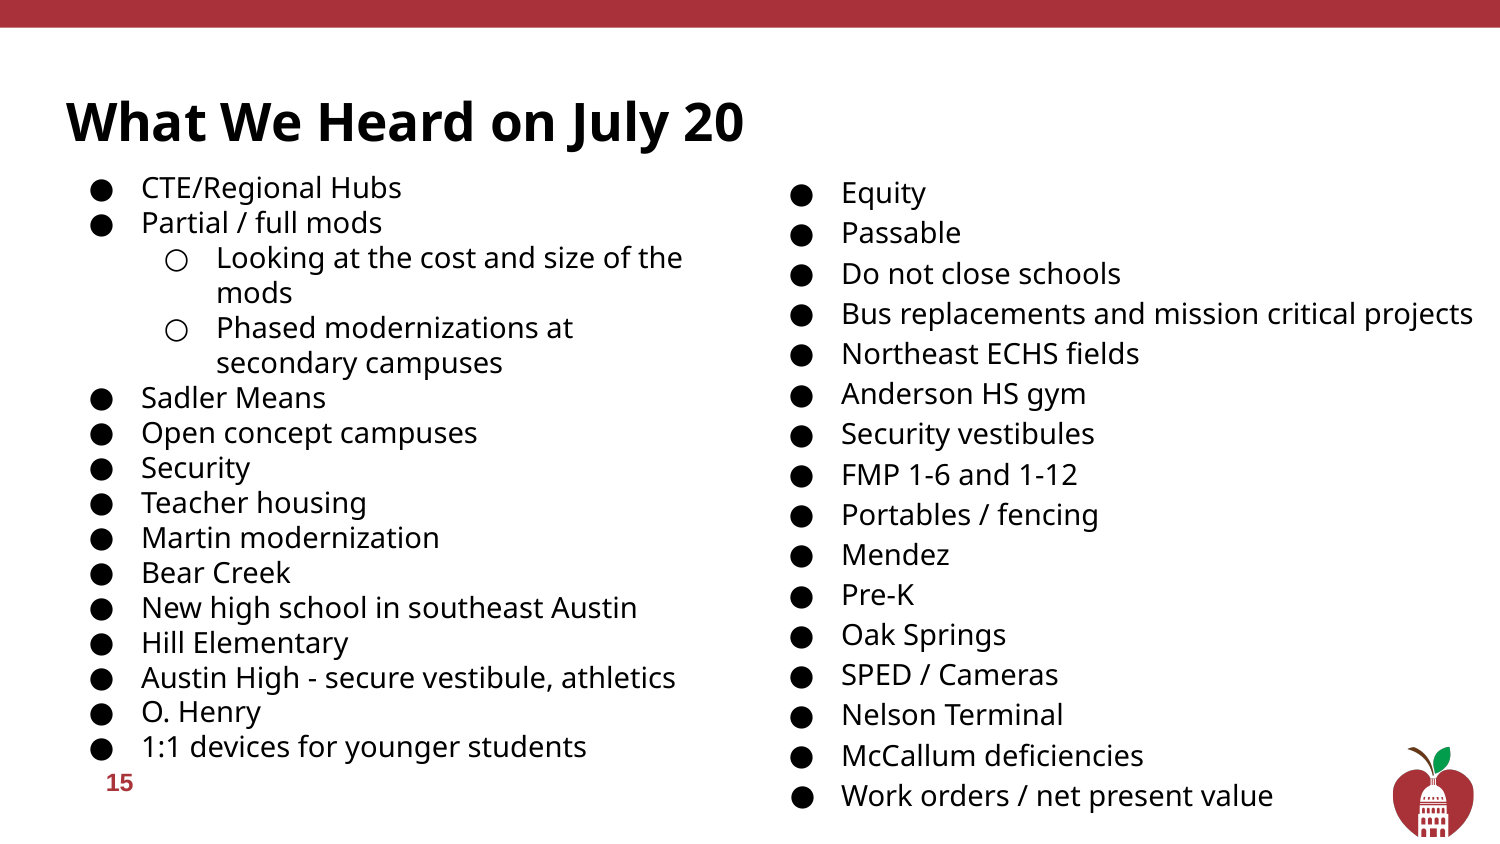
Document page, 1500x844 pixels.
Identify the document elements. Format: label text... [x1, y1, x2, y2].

slide_number ‹#› [58, 749, 149, 814]
picture [1385, 744, 1481, 839]
list Equity Passable Do not close schools Bus replacements and mission critical projects Northeast ECHS fields Anderson HS gym Security vestibules FMP 1-6 and 1-12 Portables / fencing Mendez Pre-K Oak Springs SPED / Cameras Nelson Terminal McCallum deficiencies Work orders / net present value [751, 154, 1500, 827]
list CTE/Regional Hubs Partial / full mods Looking at the cost and size of the mods Phased modernizations at secondary campuses Sadler Means Open concept campuses Security Teacher housing Martin modernization Bear Creek New high school in southeast Austin Hill Elementary Austin High - secure vestibule, athletics O. Henry 1:1 devices for younger students [51, 154, 736, 814]
text_box [0, 0, 1500, 28]
title What We Heard on July 20 [51, 72, 1449, 167]
